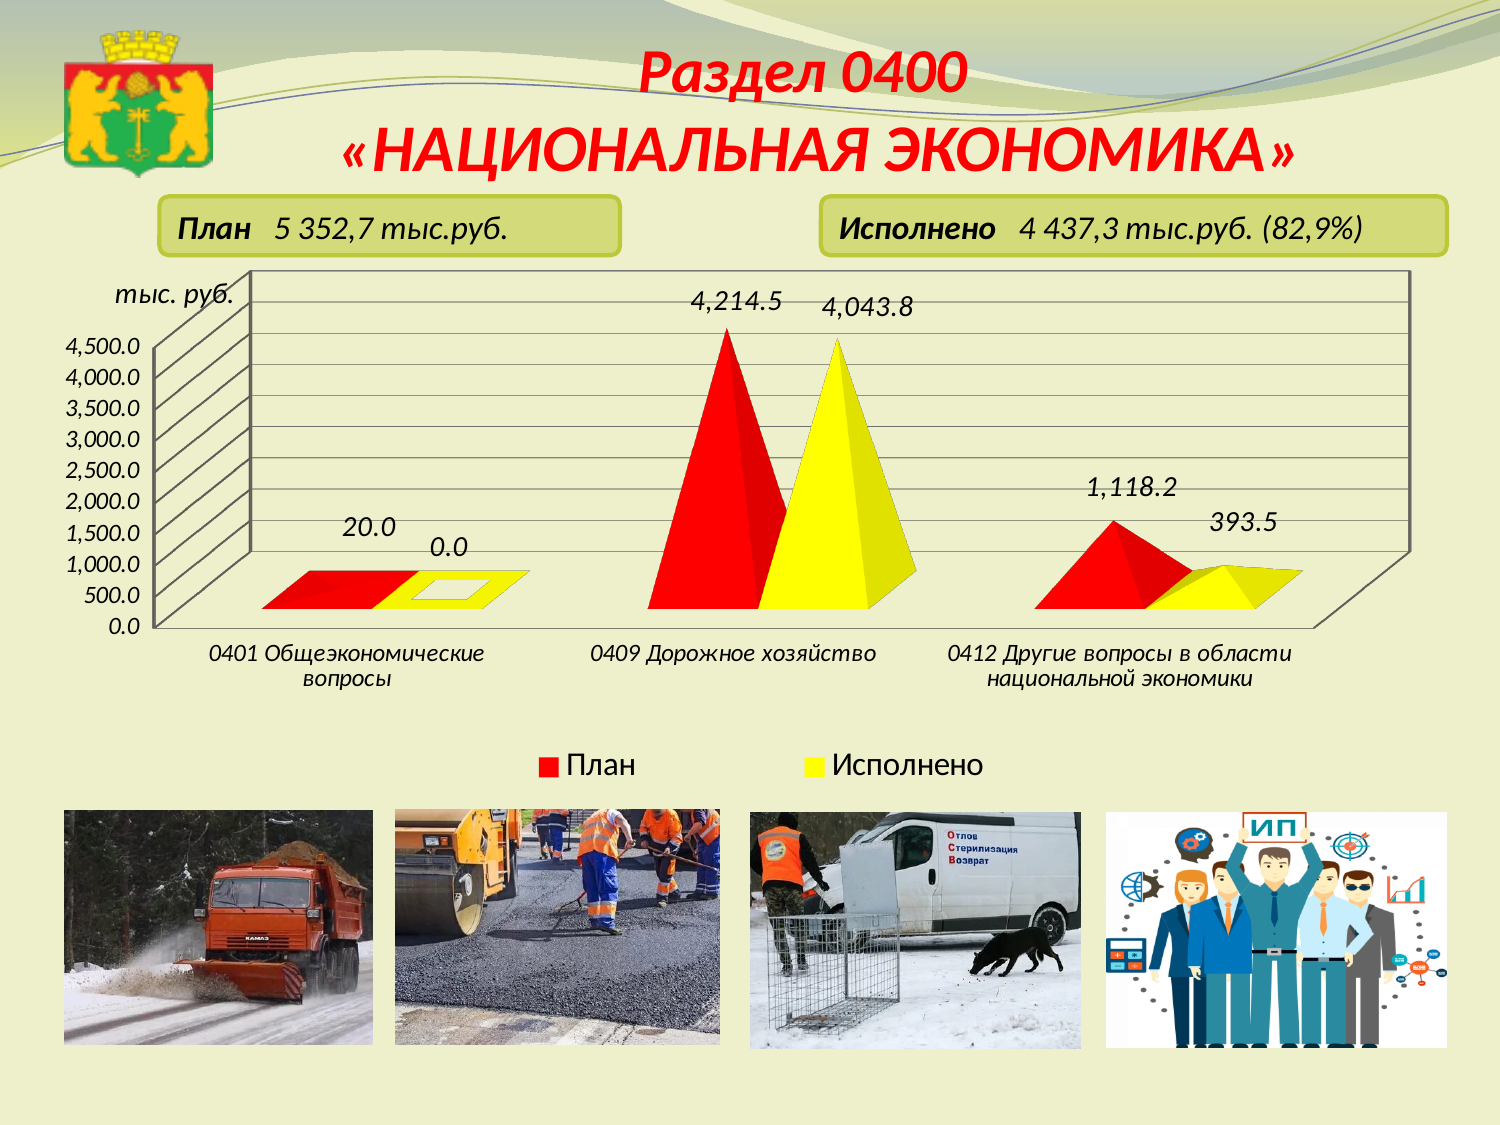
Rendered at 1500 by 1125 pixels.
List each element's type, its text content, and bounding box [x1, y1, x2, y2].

picture [395, 808, 721, 1045]
picture [749, 812, 1081, 1049]
text_box Исполнено 4 437,3 тыс.руб. (82,9%) [818, 194, 1450, 246]
text_box Раздел 0400 «НАЦИОНАЛЬНАЯ ЭКОНОМИКА» [213, 30, 1500, 185]
picture [64, 30, 213, 178]
chart [64, 243, 1448, 882]
picture [64, 810, 373, 1045]
picture [1105, 812, 1448, 1049]
text_box План 5 352,7 тыс.руб. [157, 194, 623, 242]
